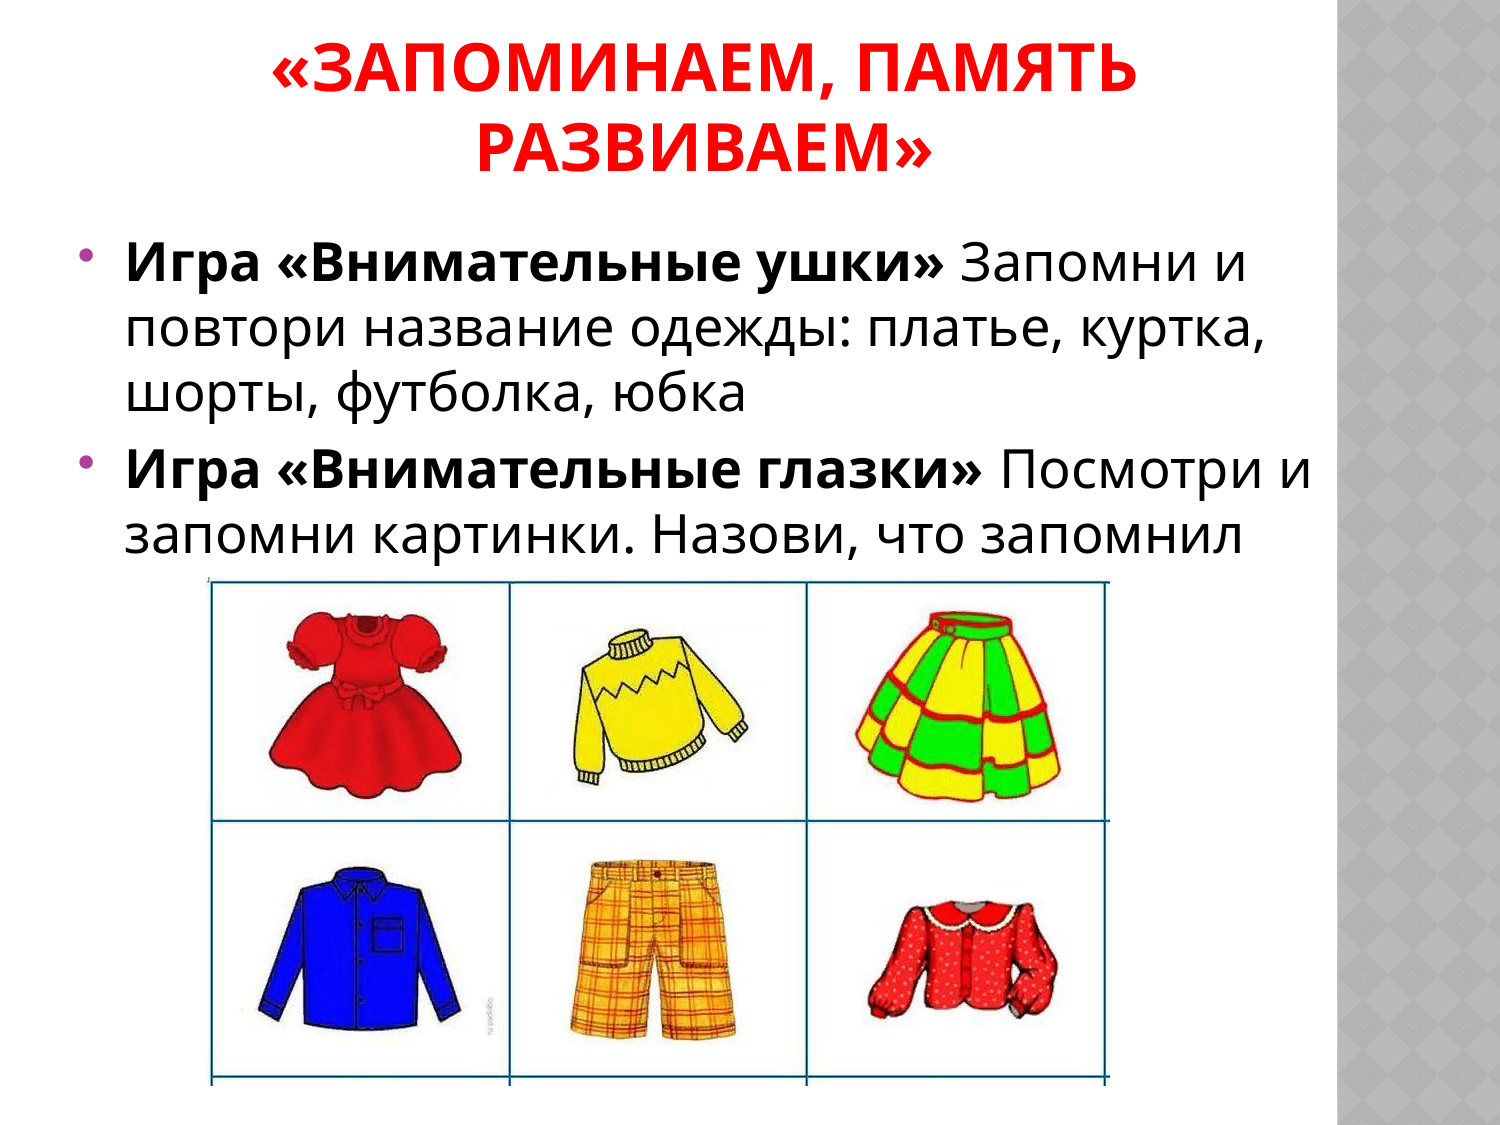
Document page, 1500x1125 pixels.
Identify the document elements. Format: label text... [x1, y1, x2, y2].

picture [206, 576, 1111, 1086]
list Игра «Внимательные ушки» Запомни и повтори название одежды: платье, куртка, шорты, футболка, юбка Игра «Внимательные глазки» Посмотри и запомни картинки. Назови, что запомнил [64, 219, 1329, 720]
title «Запоминаем, память развиваем» [64, 66, 1345, 185]
